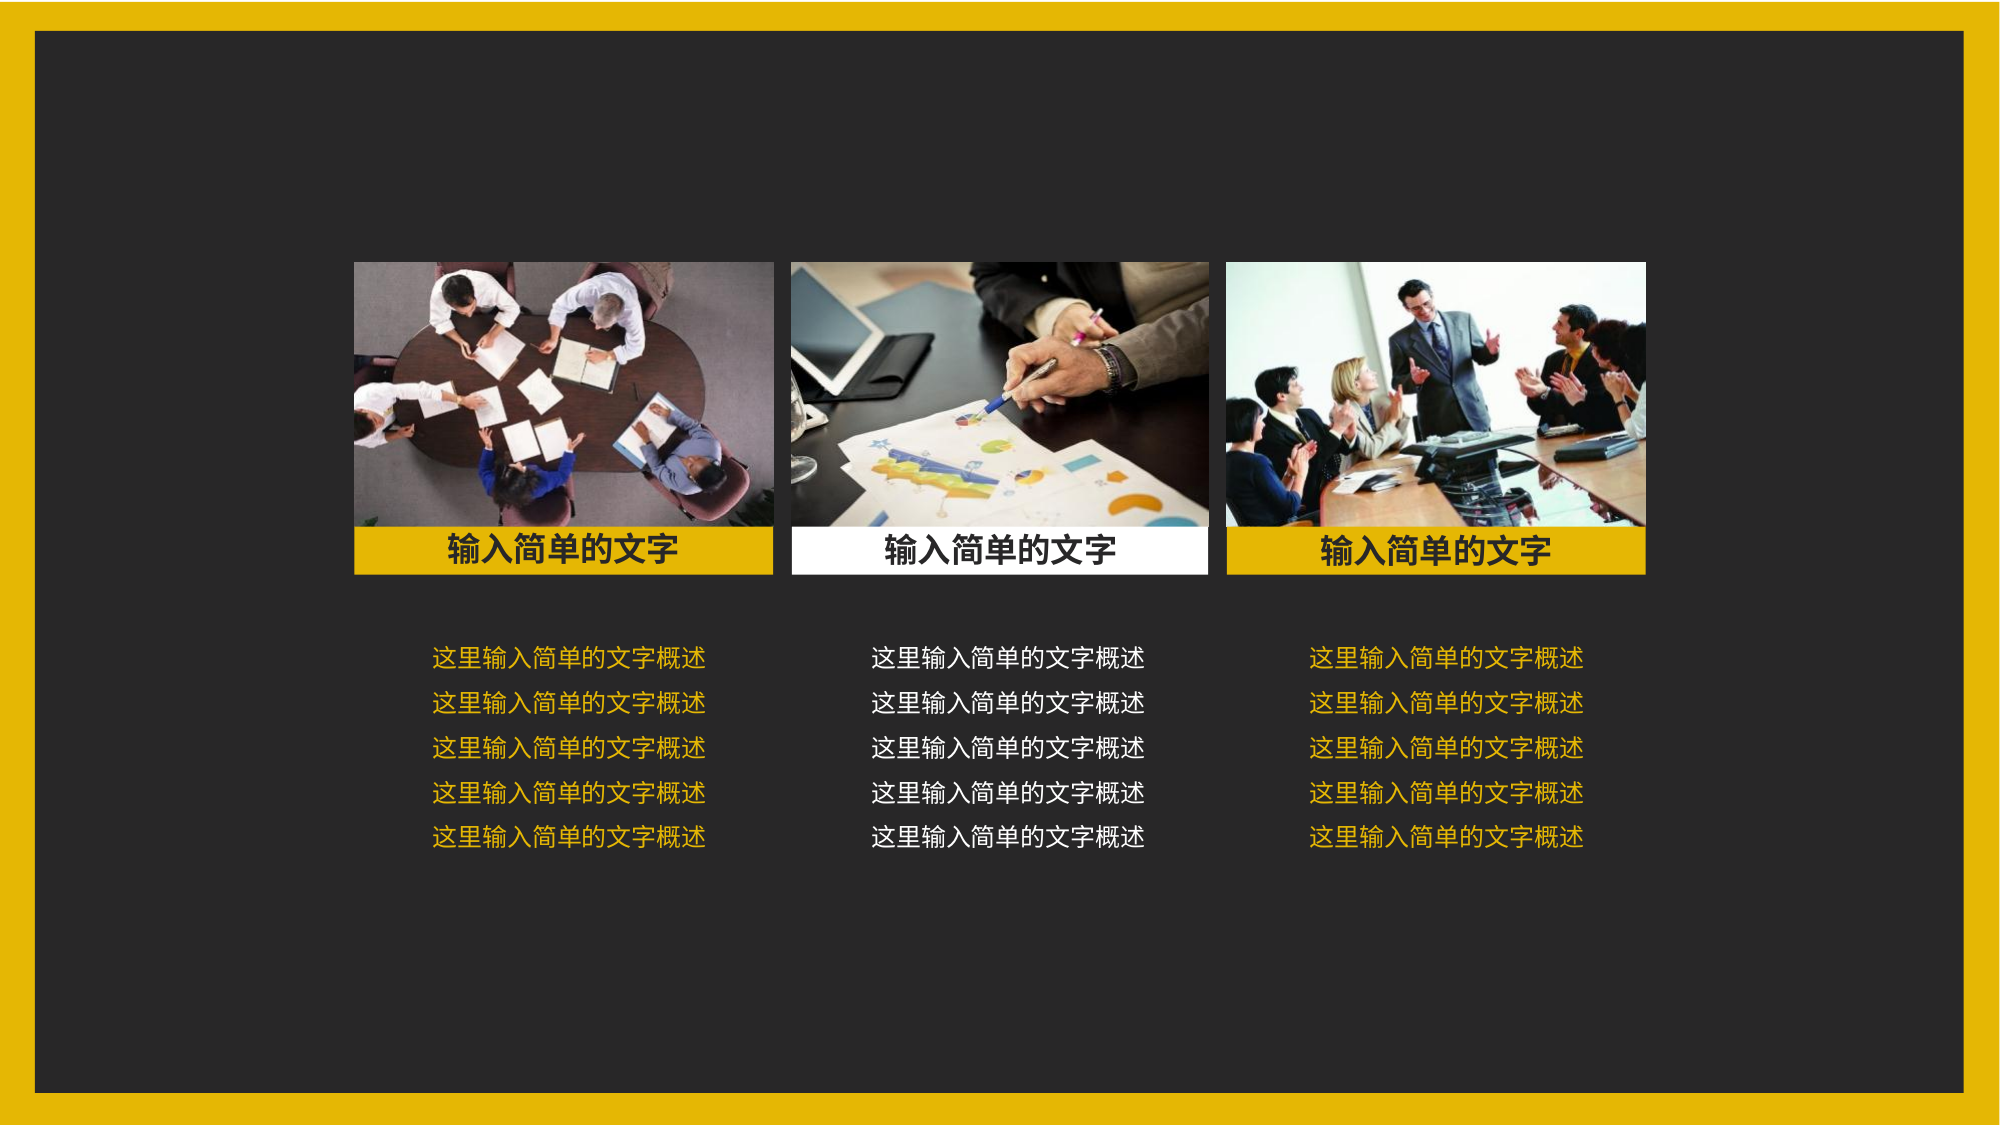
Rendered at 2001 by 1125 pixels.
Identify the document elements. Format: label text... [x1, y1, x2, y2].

text_box 这里输入简单的文字概述 这里输入简单的文字概述 这里输入简单的文字概述 这里输入简单的文字概述 这里输入简单的文字概述 [1283, 620, 1600, 860]
text_box 这里输入简单的文字概述 这里输入简单的文字概述 这里输入简单的文字概述 这里输入简单的文字概述 这里输入简单的文字概述 [844, 620, 1161, 860]
text_box [1133, 527, 1209, 576]
text_box 这里输入简单的文字概述 这里输入简单的文字概述 这里输入简单的文字概述 这里输入简单的文字概述 这里输入简单的文字概述 [406, 620, 722, 860]
text_box 输入简单的文字 [432, 527, 696, 576]
text_box [1226, 527, 1305, 576]
picture [354, 262, 774, 527]
text_box [353, 526, 432, 576]
text_box [696, 527, 774, 576]
text_box 输入简单的文字 [870, 527, 1133, 577]
text_box 输入简单的文字 [1305, 527, 1568, 578]
text_box [1568, 526, 1647, 576]
text_box [791, 527, 870, 576]
picture [1226, 262, 1646, 527]
picture [791, 262, 1209, 527]
